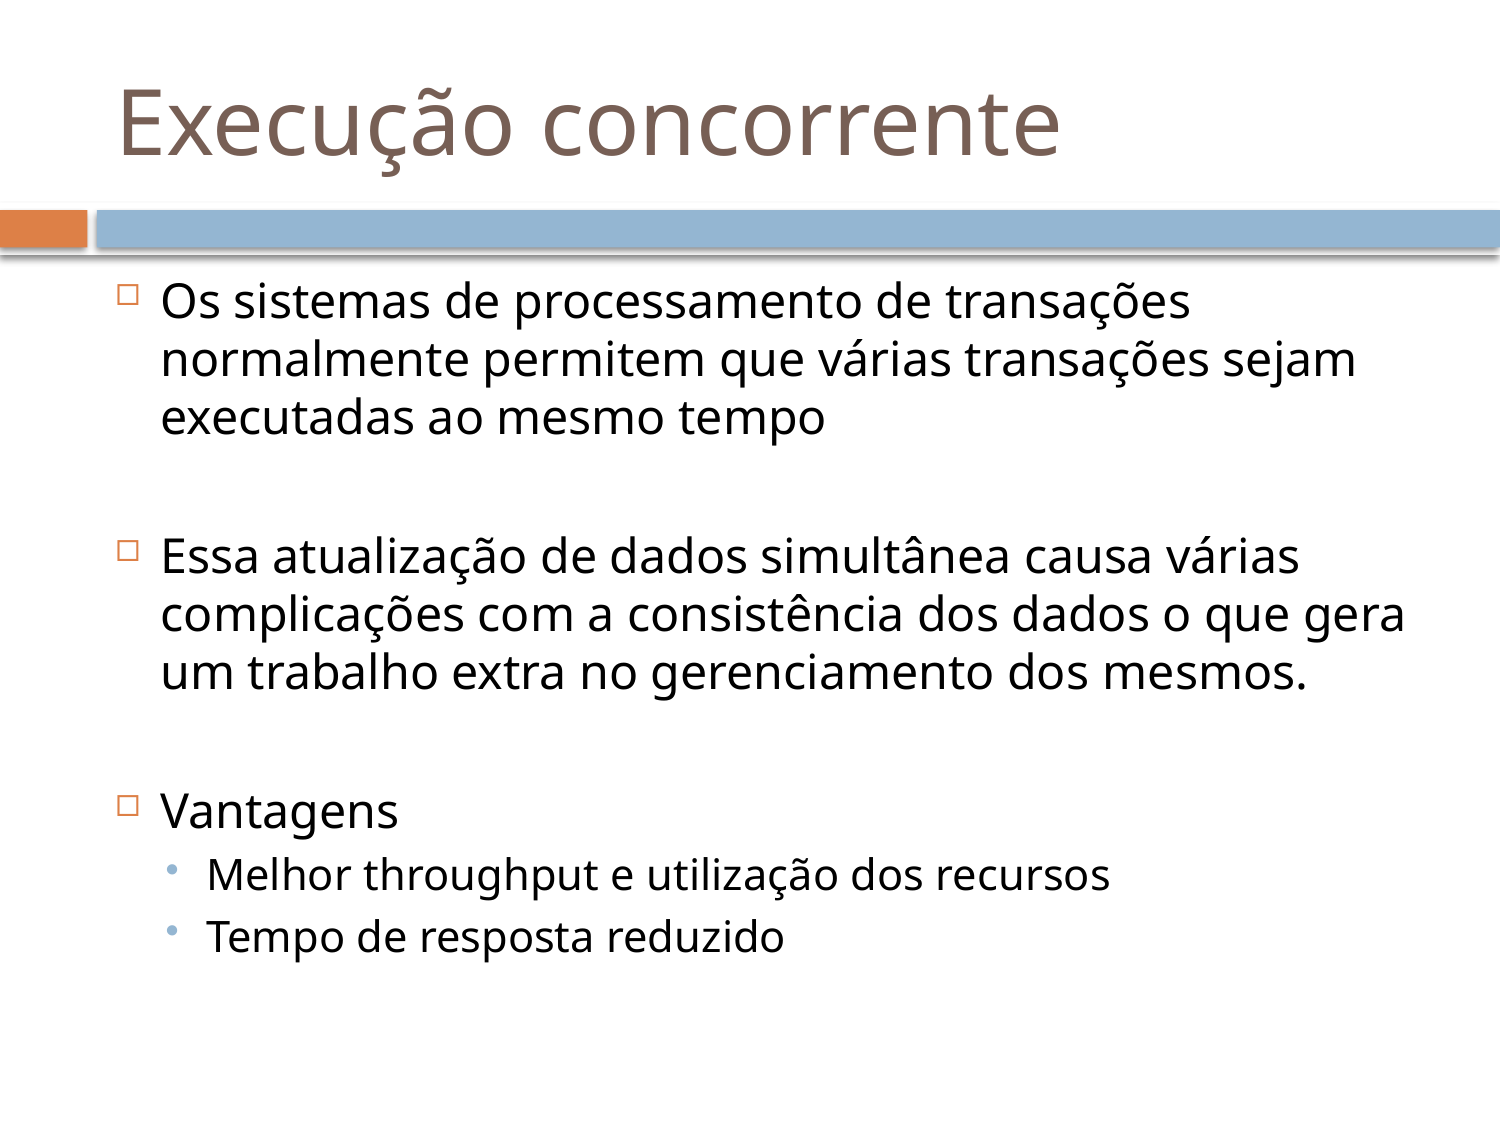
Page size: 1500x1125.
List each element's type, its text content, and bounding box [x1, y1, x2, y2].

list Os sistemas de processamento de transações normalmente permitem que várias transações sejam executadas ao mesmo tempo Essa atualização de dados simultânea causa várias complicações com a consistência dos dados o que gera um trabalho extra no gerenciamento dos mesmos. Vantagens Melhor throughput e utilização dos recursos Tempo de resposta reduzido [100, 262, 1438, 1000]
title Execução concorrente [100, 37, 1438, 200]
